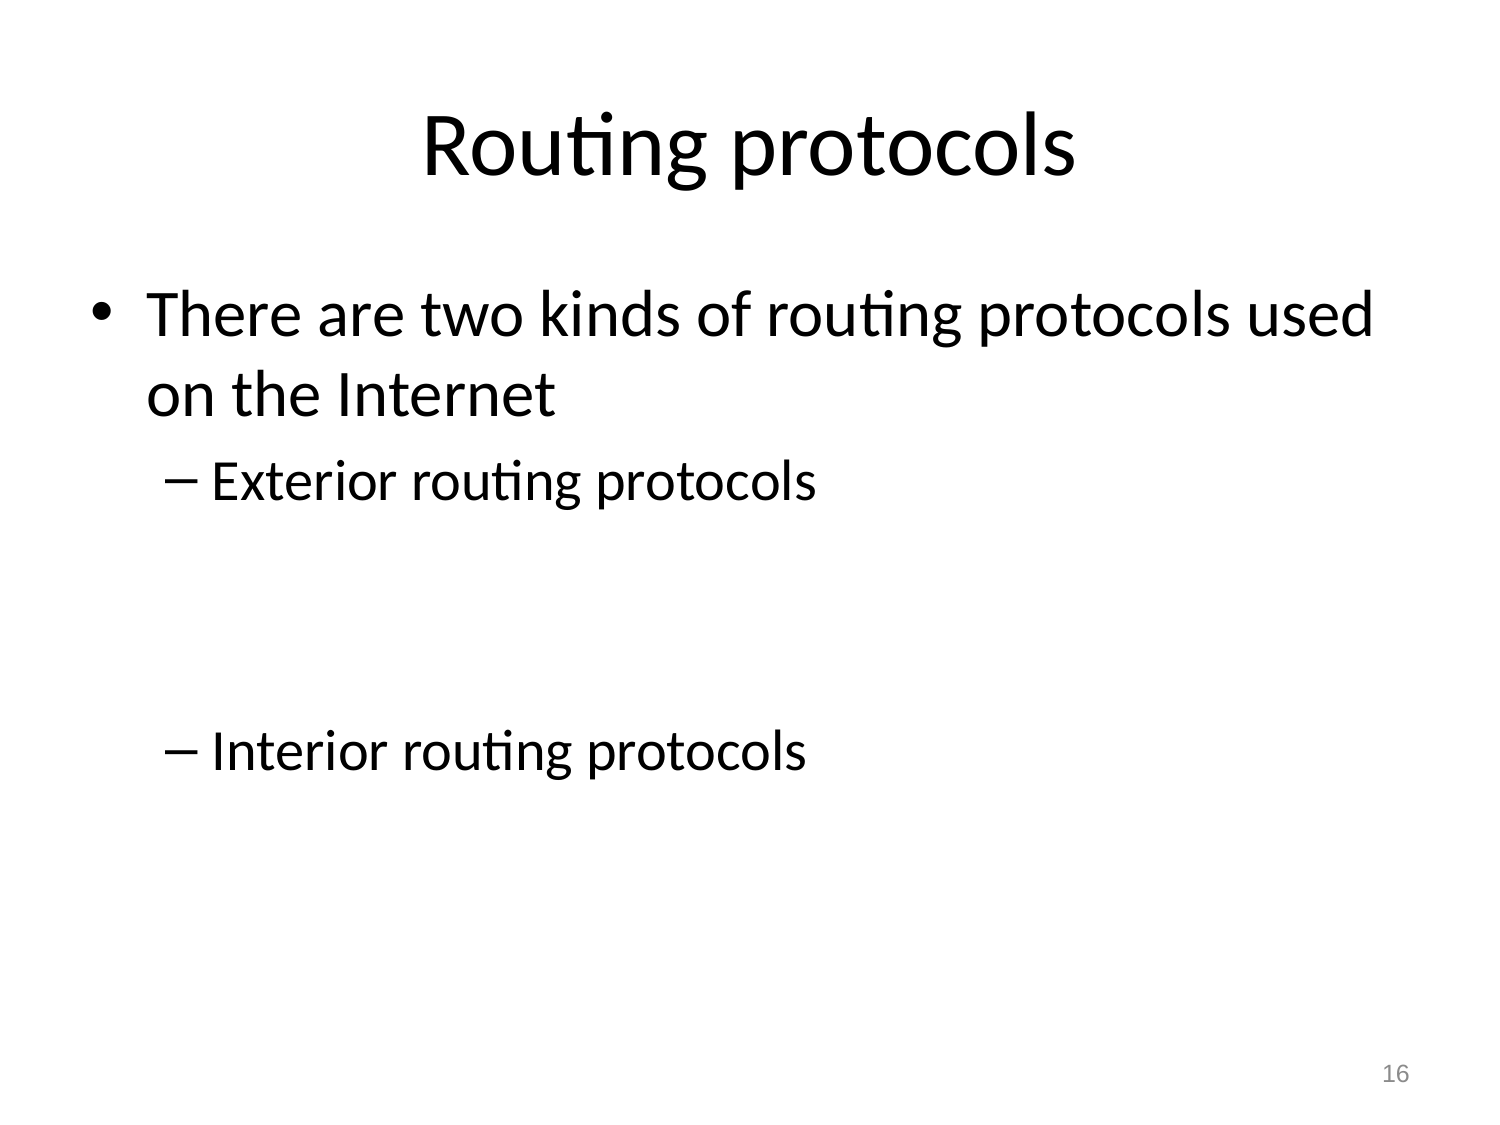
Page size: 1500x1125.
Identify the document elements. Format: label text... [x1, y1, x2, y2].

title Routing protocols [74, 44, 1426, 233]
list There are two kinds of routing protocols used on the Internet Exterior routing protocols Interior routing protocols [74, 262, 1426, 1006]
slide_number 16 [1074, 1042, 1425, 1103]
